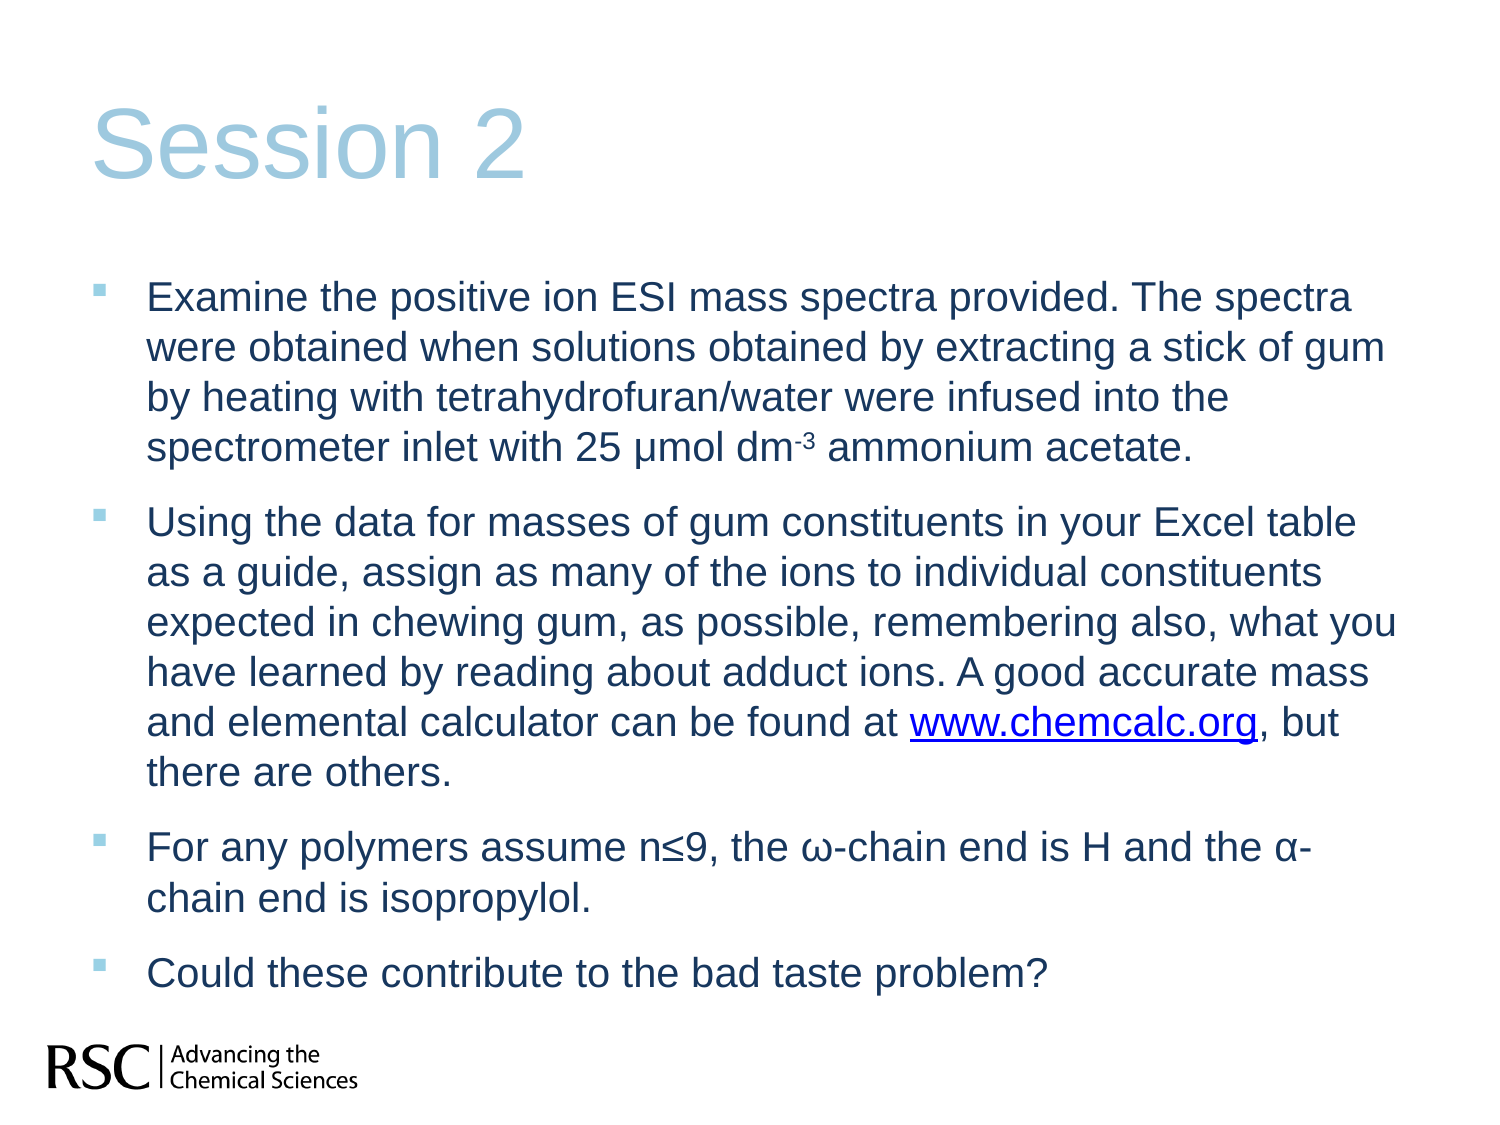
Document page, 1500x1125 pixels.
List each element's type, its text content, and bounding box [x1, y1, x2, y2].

title Session 2 [75, 45, 1425, 233]
list Examine the positive ion ESI mass spectra provided. The spectra were obtained when solutions obtained by extracting a stick of gum by heating with tetrahydrofuran/water were infused into the spectrometer inlet with 25 μmol dm-3 ammonium acetate. Using the data for masses of gum constituents in your Excel table as a guide, assign as many of the ions to individual constituents expected in chewing gum, as possible, remembering also, what you have learned by reading about adduct ions. A good accurate mass and elemental calculator can be found at www.chemcalc.org, but there are others. For any polymers assume n≤9, the ω-chain end is H and the α-chain end is isopropylol. Could these contribute to the bad taste problem? [75, 262, 1425, 1005]
